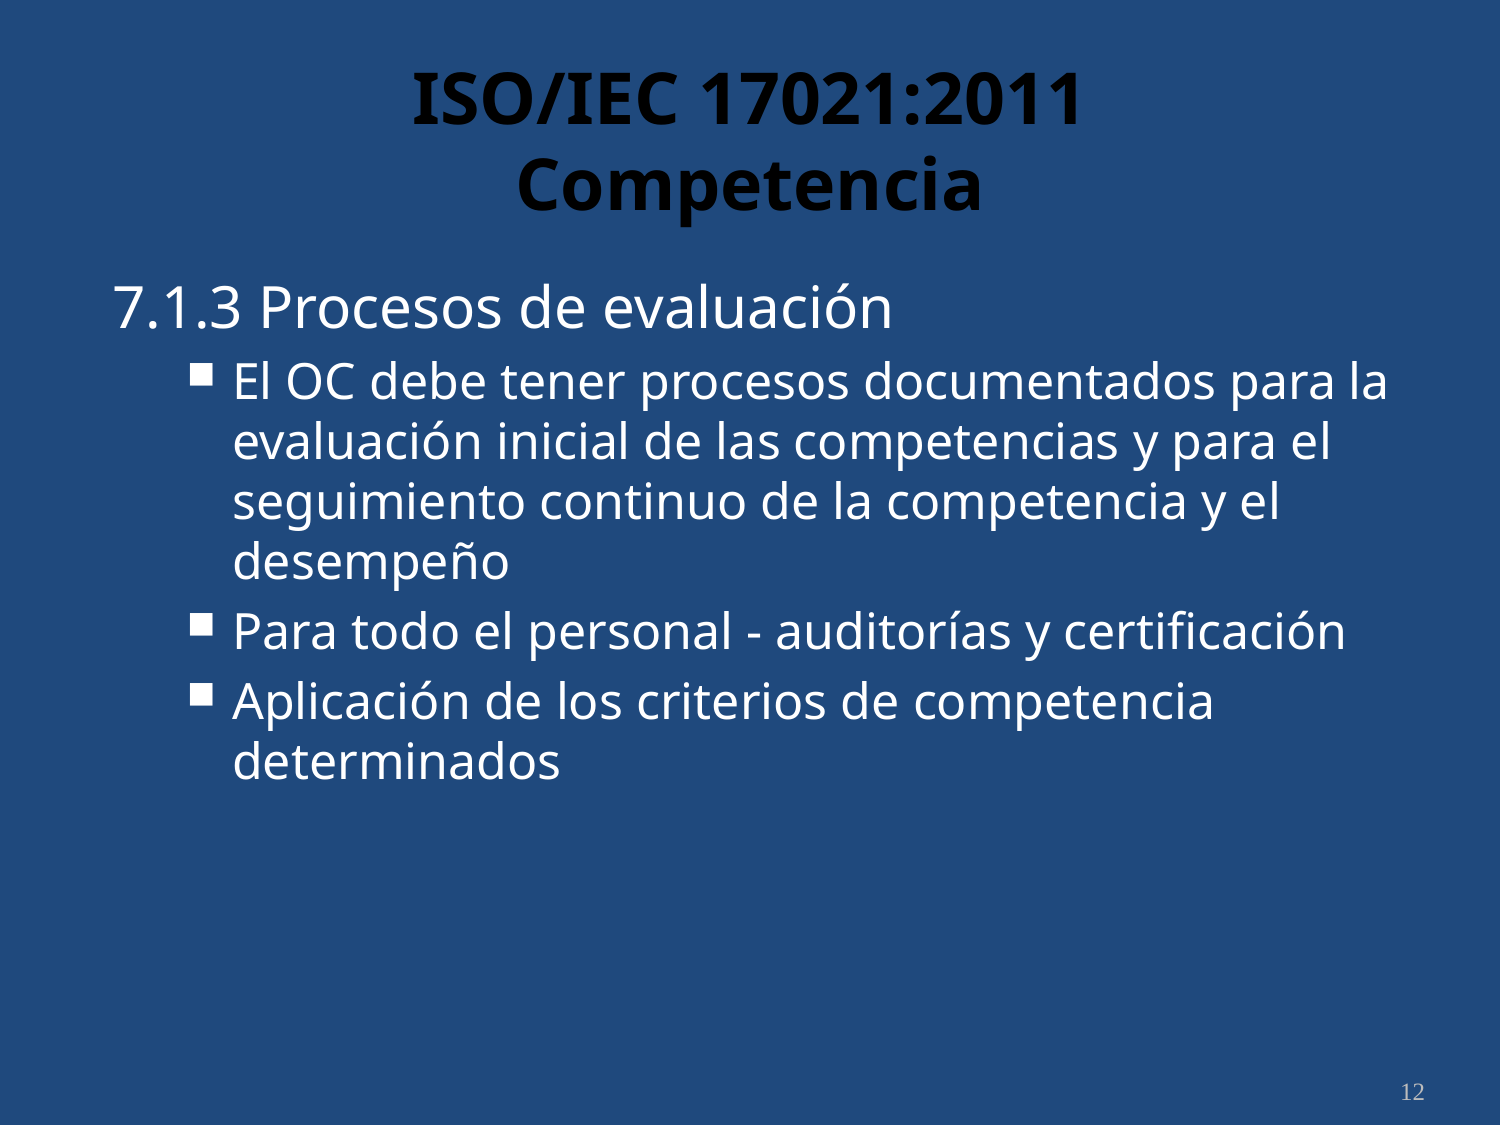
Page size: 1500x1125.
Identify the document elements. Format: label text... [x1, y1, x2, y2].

title ISO/IEC 17021:2011 Competencia [75, 45, 1425, 233]
slide_number 12 [1299, 1052, 1425, 1113]
list 7.1.3 Procesos de evaluación El OC debe tener procesos documentados para la evaluación inicial de las competencias y para el seguimiento continuo de la competencia y el desempeño Para todo el personal - auditorías y certificación Aplicación de los criterios de competencia determinados [75, 262, 1425, 1035]
